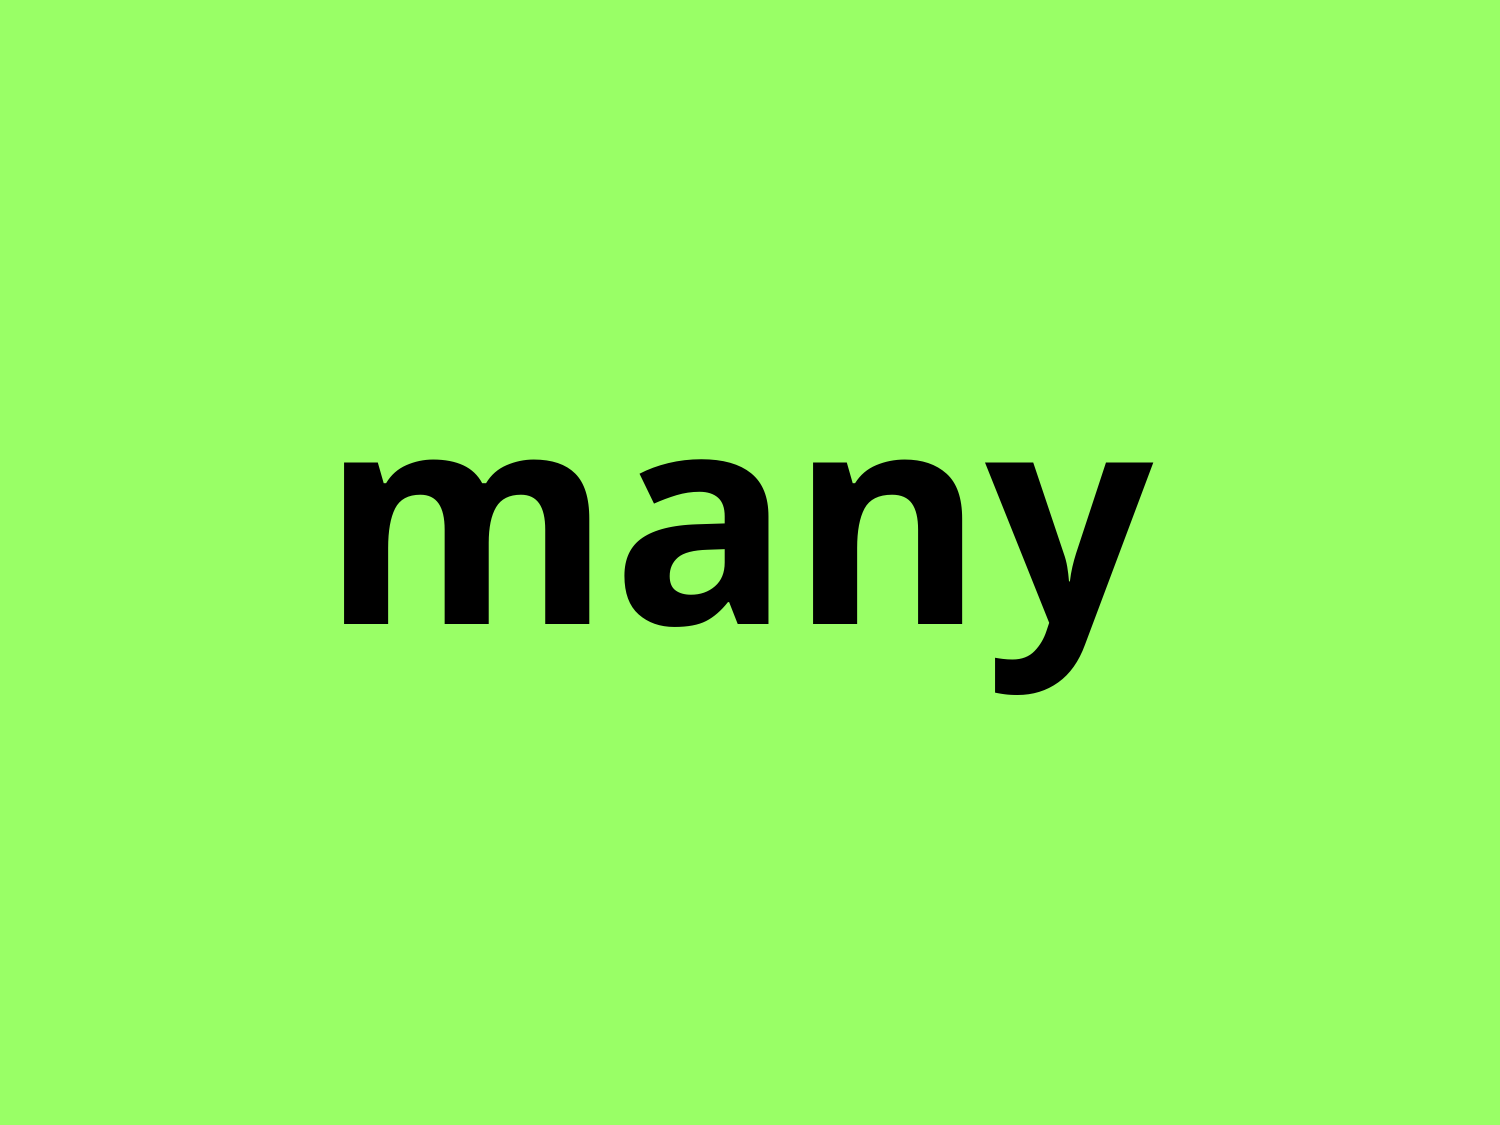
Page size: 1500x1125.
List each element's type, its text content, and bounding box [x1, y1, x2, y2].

title many [99, 412, 1376, 601]
